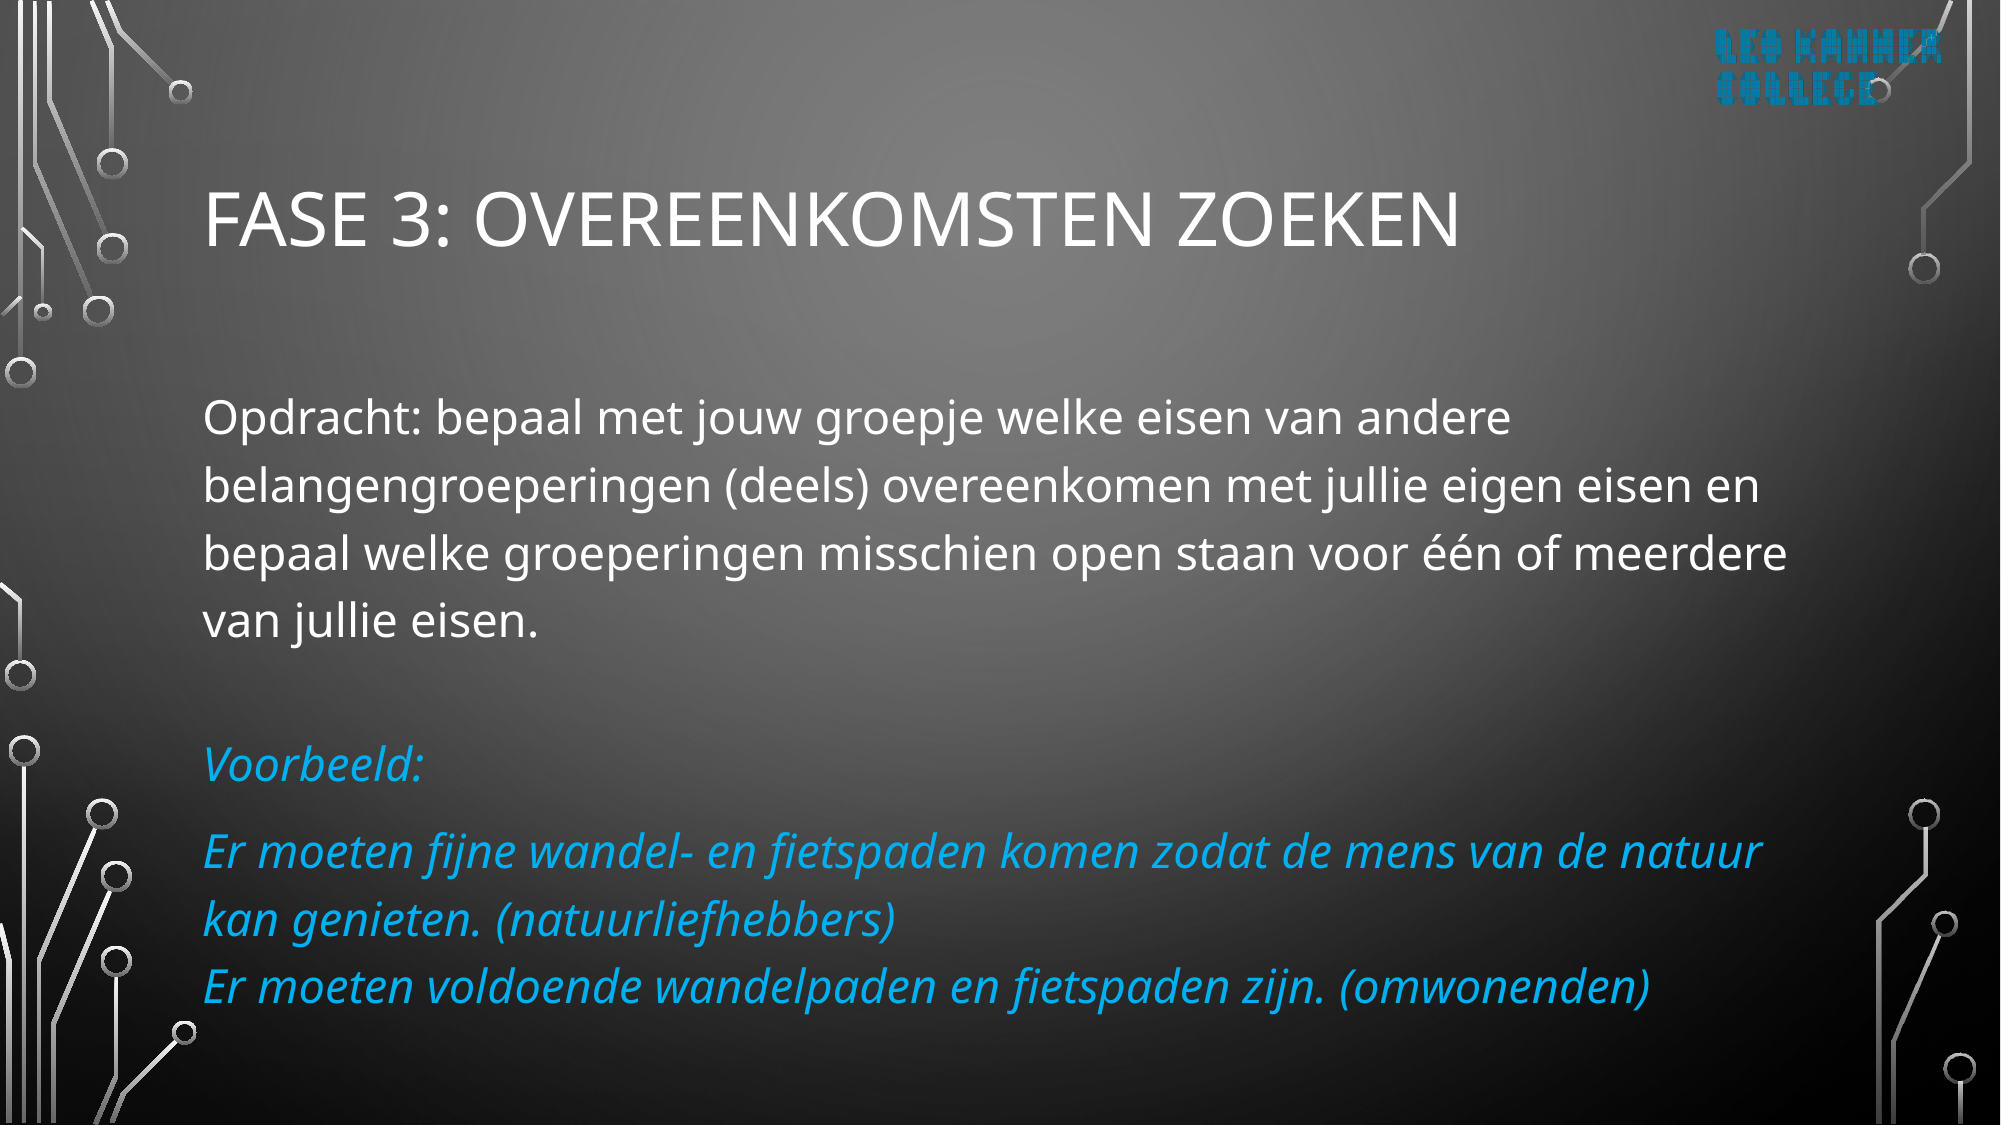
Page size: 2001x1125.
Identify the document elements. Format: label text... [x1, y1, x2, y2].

picture [1801, 29, 1810, 37]
picture [1716, 29, 1941, 106]
list Opdracht: bepaal met jouw groepje welke eisen van andere belangengroeperingen (deels) overeenkomen met jullie eigen eisen en bepaal welke groeperingen misschien open staan voor één of meerdere van jullie eisen. Voorbeeld: Er moeten fijne wandel- en fietspaden komen zodat de mens van de natuur kan genieten. (natuurliefhebbers) Er moeten voldoende wandelpaden en fietspaden zijn. (omwonenden) [187, 369, 1813, 1024]
title Fase 3: overeenkomsten zoeken [187, 101, 1813, 344]
picture [1937, 41, 1941, 51]
